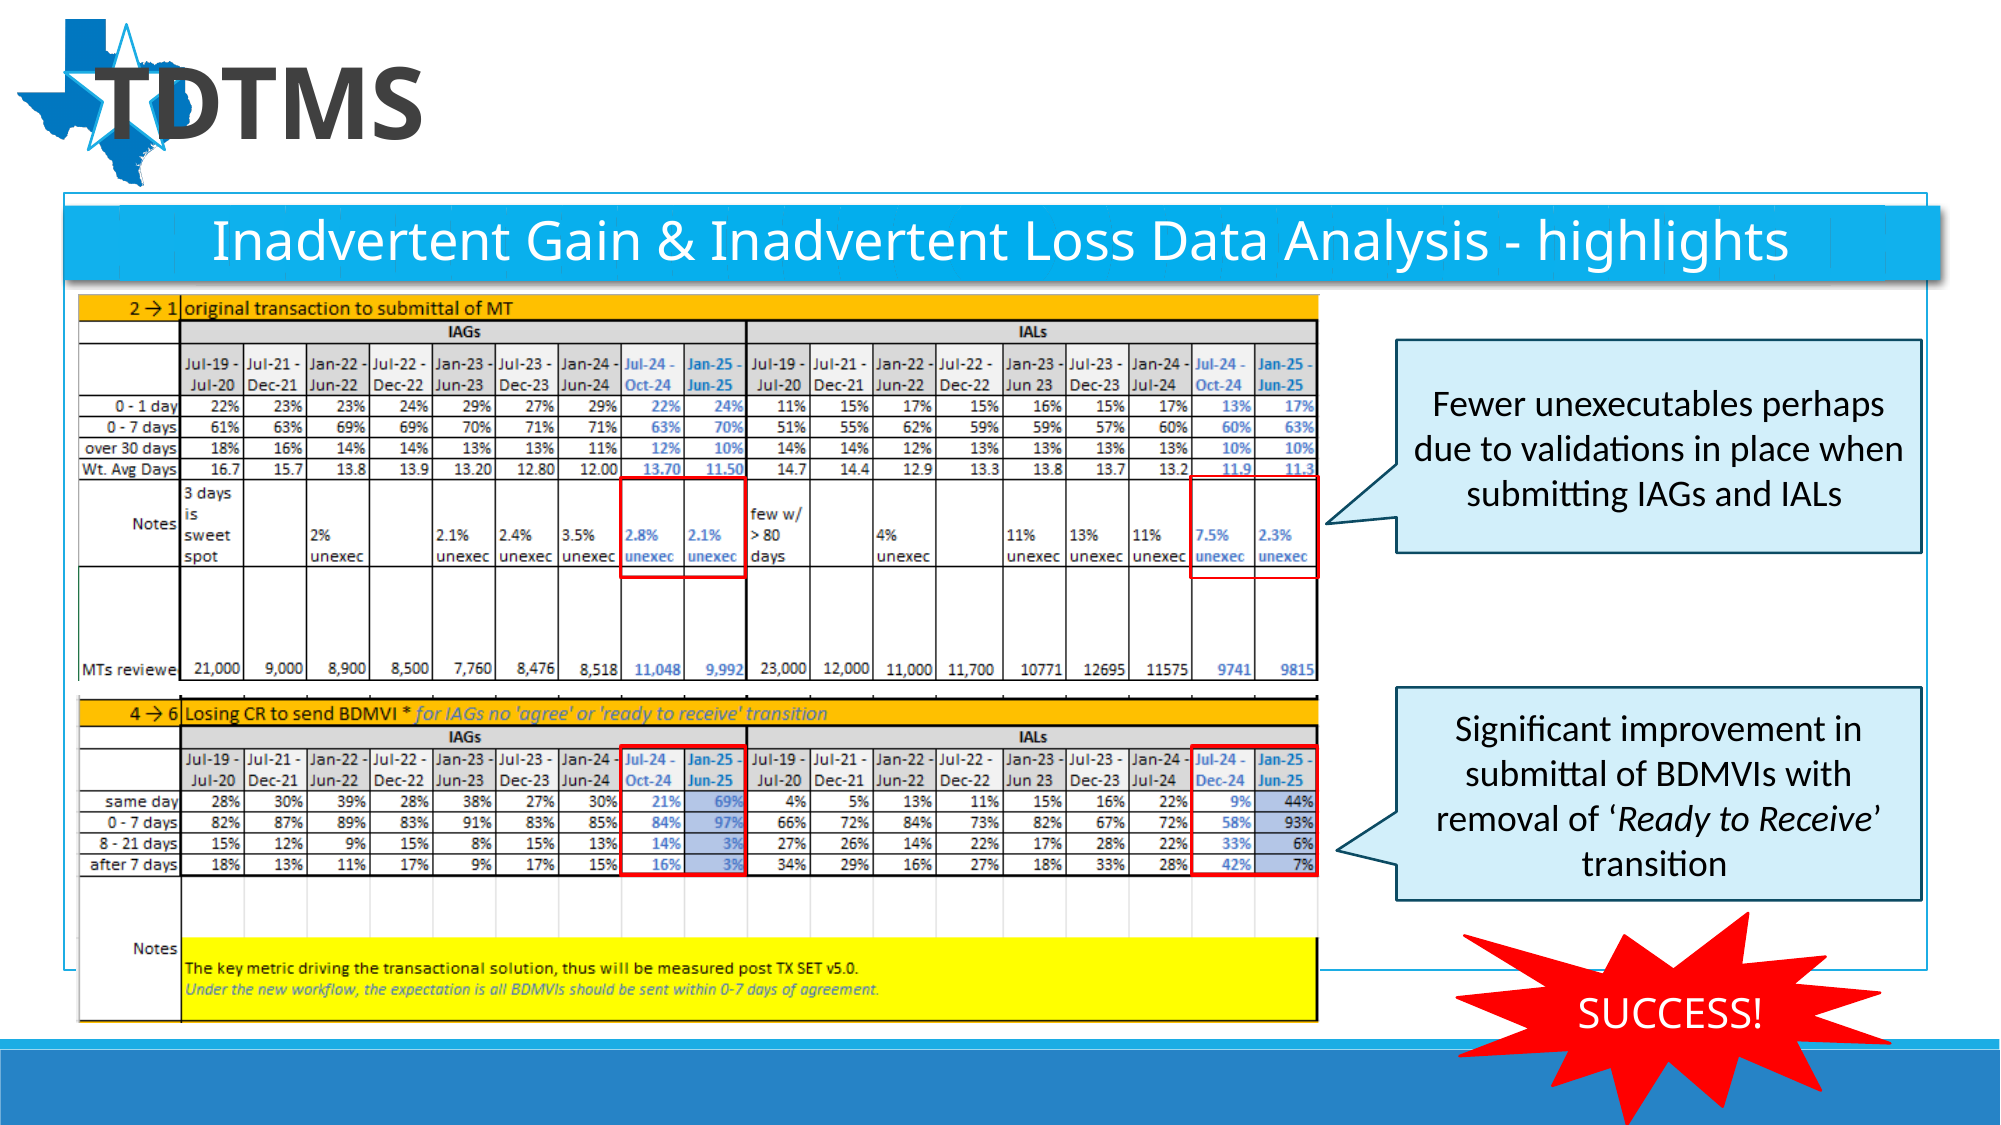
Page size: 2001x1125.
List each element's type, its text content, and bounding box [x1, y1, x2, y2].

picture [16, 19, 192, 188]
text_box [63, 192, 2000, 1125]
picture [75, 695, 1321, 1024]
title TDTMS [199, 24, 1802, 168]
picture [77, 294, 1321, 682]
